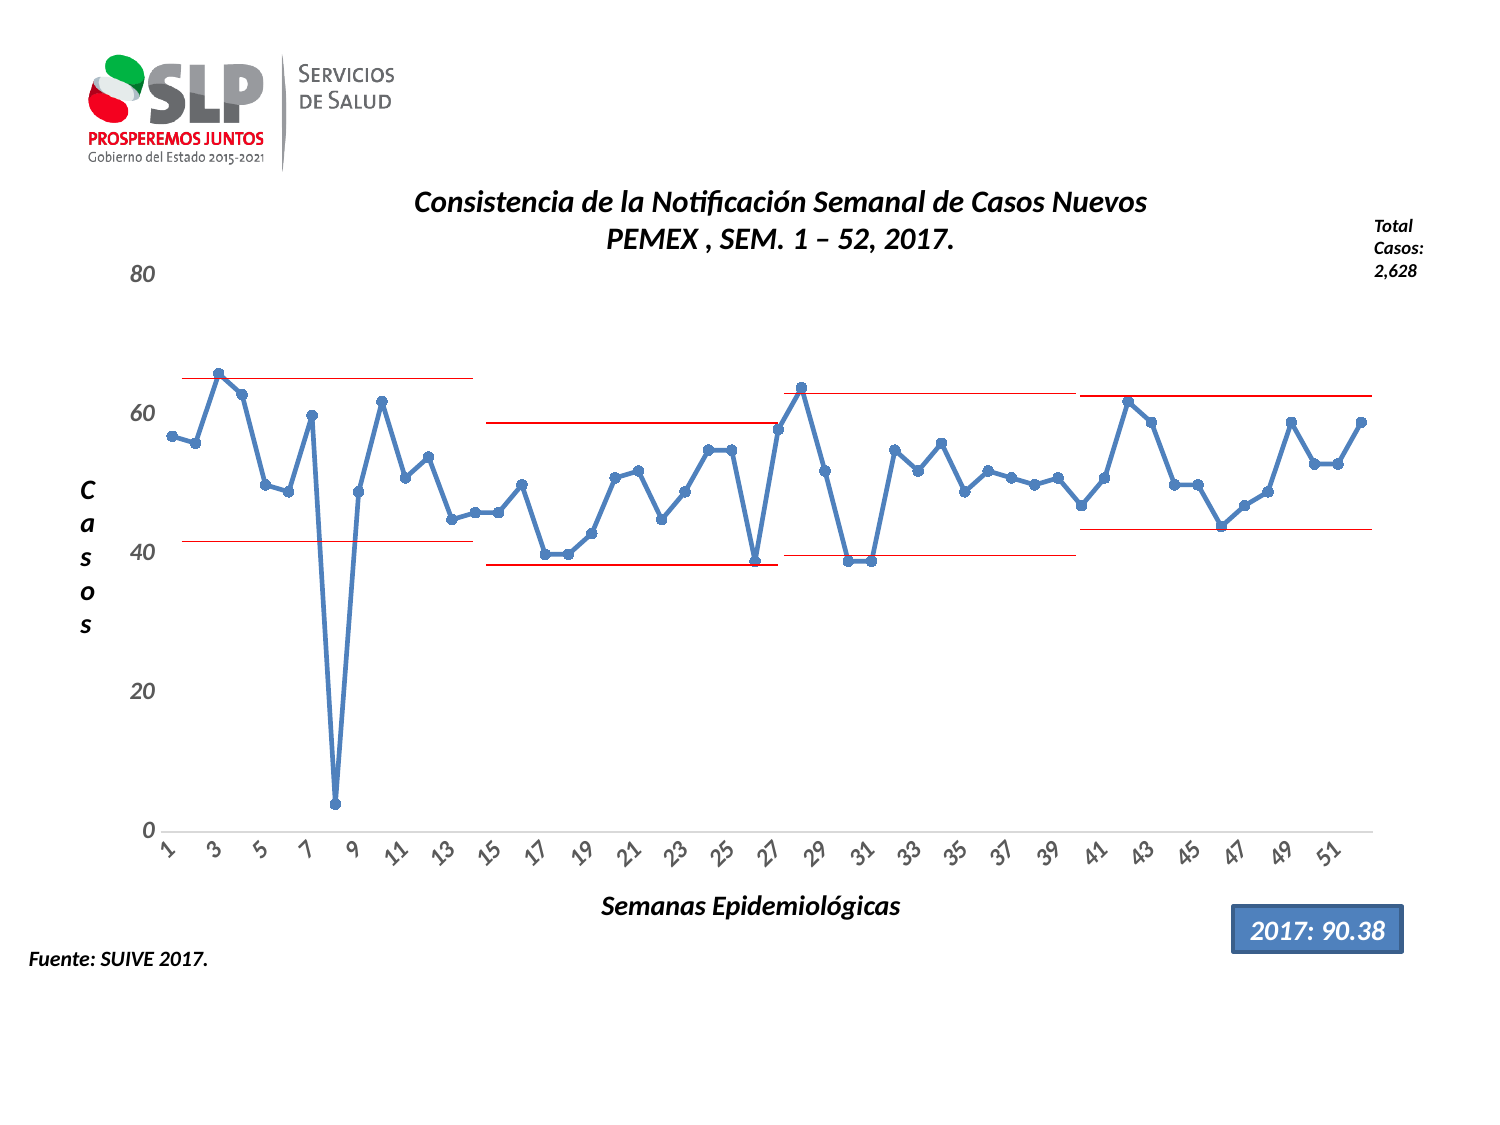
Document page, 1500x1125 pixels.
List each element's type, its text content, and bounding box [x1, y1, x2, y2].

chart [116, 260, 1394, 881]
text_box Fuente: SUIVE 2017. [14, 937, 353, 979]
text_box Semanas Epidemiológicas [420, 889, 1088, 929]
text_box Casos [65, 463, 102, 647]
text_box 2017: 90.38 [1231, 904, 1404, 954]
picture [88, 54, 394, 172]
text_box Total Casos: 2,628 [1359, 206, 1478, 289]
text_box Consistencia de la Notificación Semanal de Casos Nuevos PEMEX , SEM. 1 – 52, 2017. [202, 173, 1360, 258]
